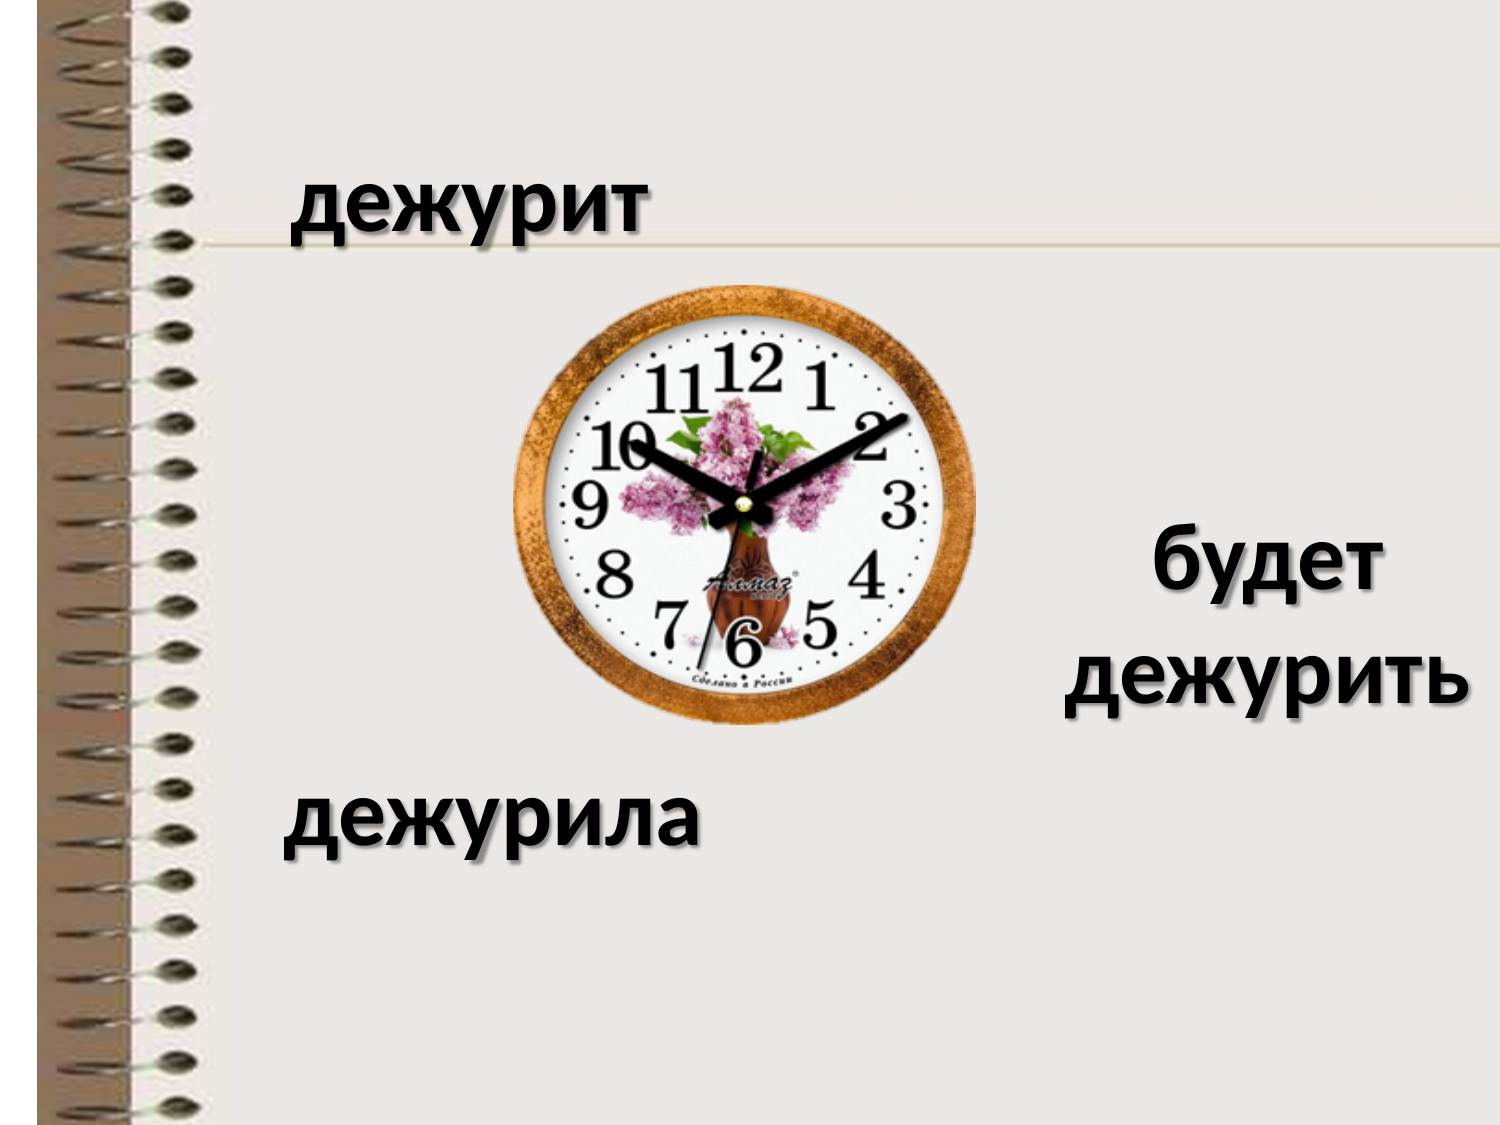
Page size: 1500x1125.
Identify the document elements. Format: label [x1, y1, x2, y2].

text_box [0, 0, 1500, 1125]
